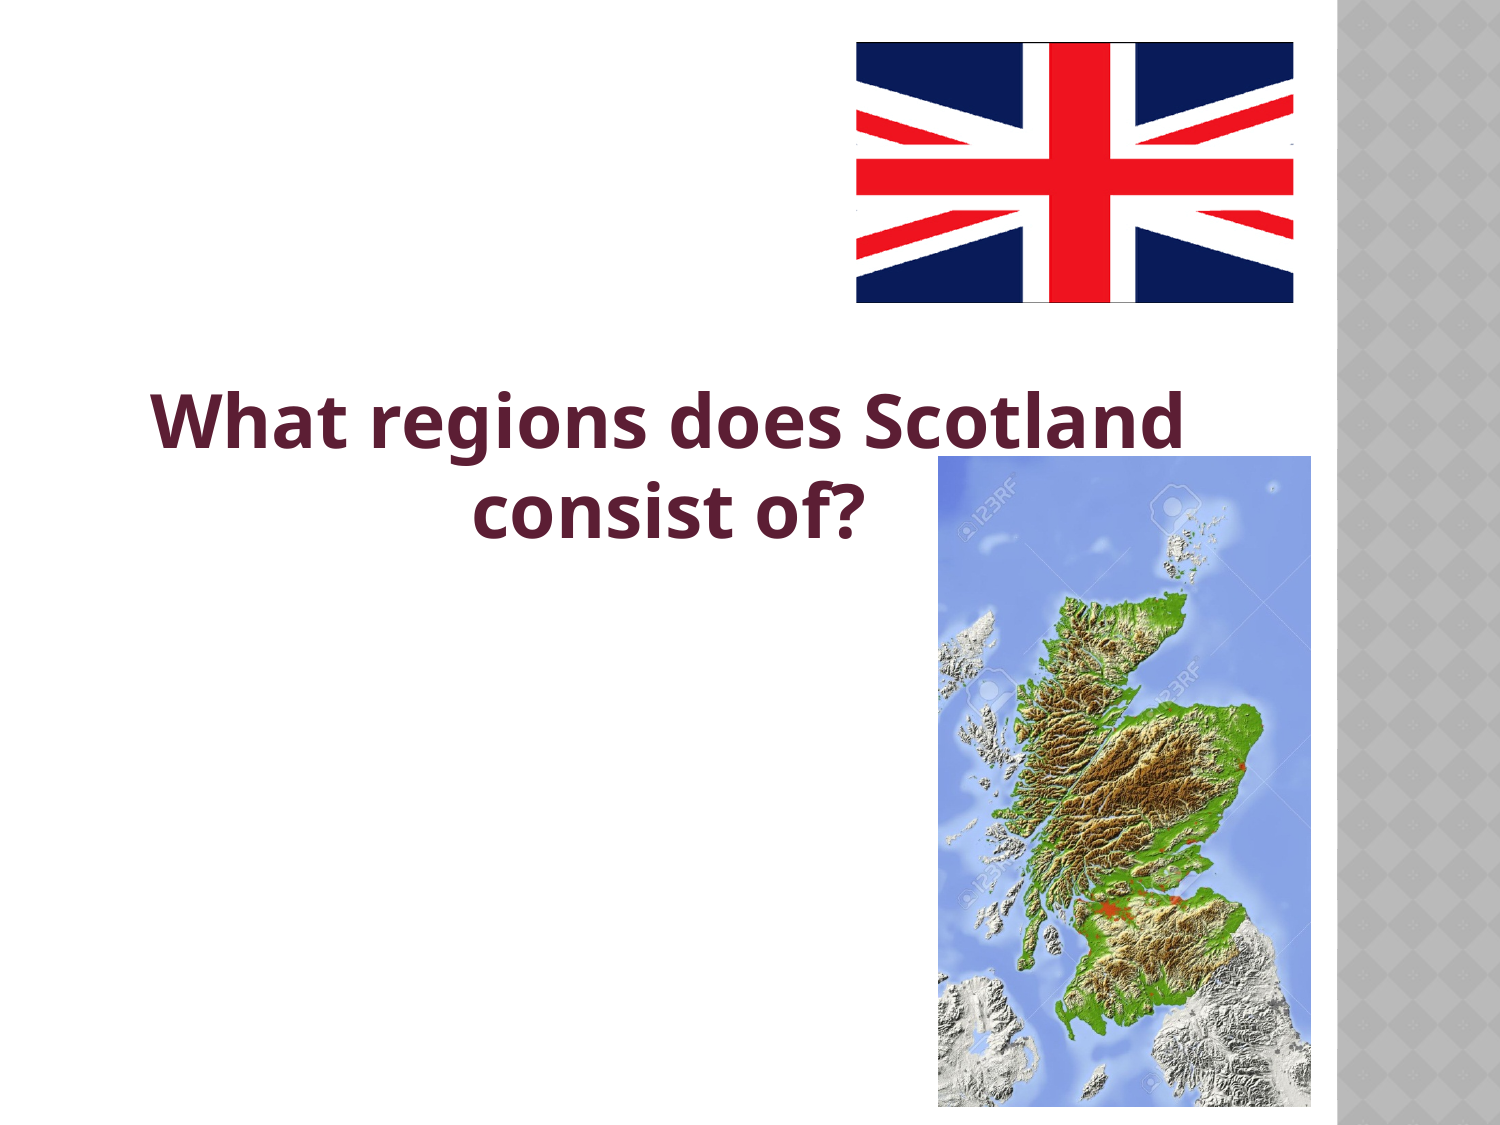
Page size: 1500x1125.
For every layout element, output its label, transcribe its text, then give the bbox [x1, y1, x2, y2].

list What regions does Scotland consist of? [75, 264, 1263, 1059]
picture [855, 42, 1294, 303]
picture [937, 455, 1312, 1107]
